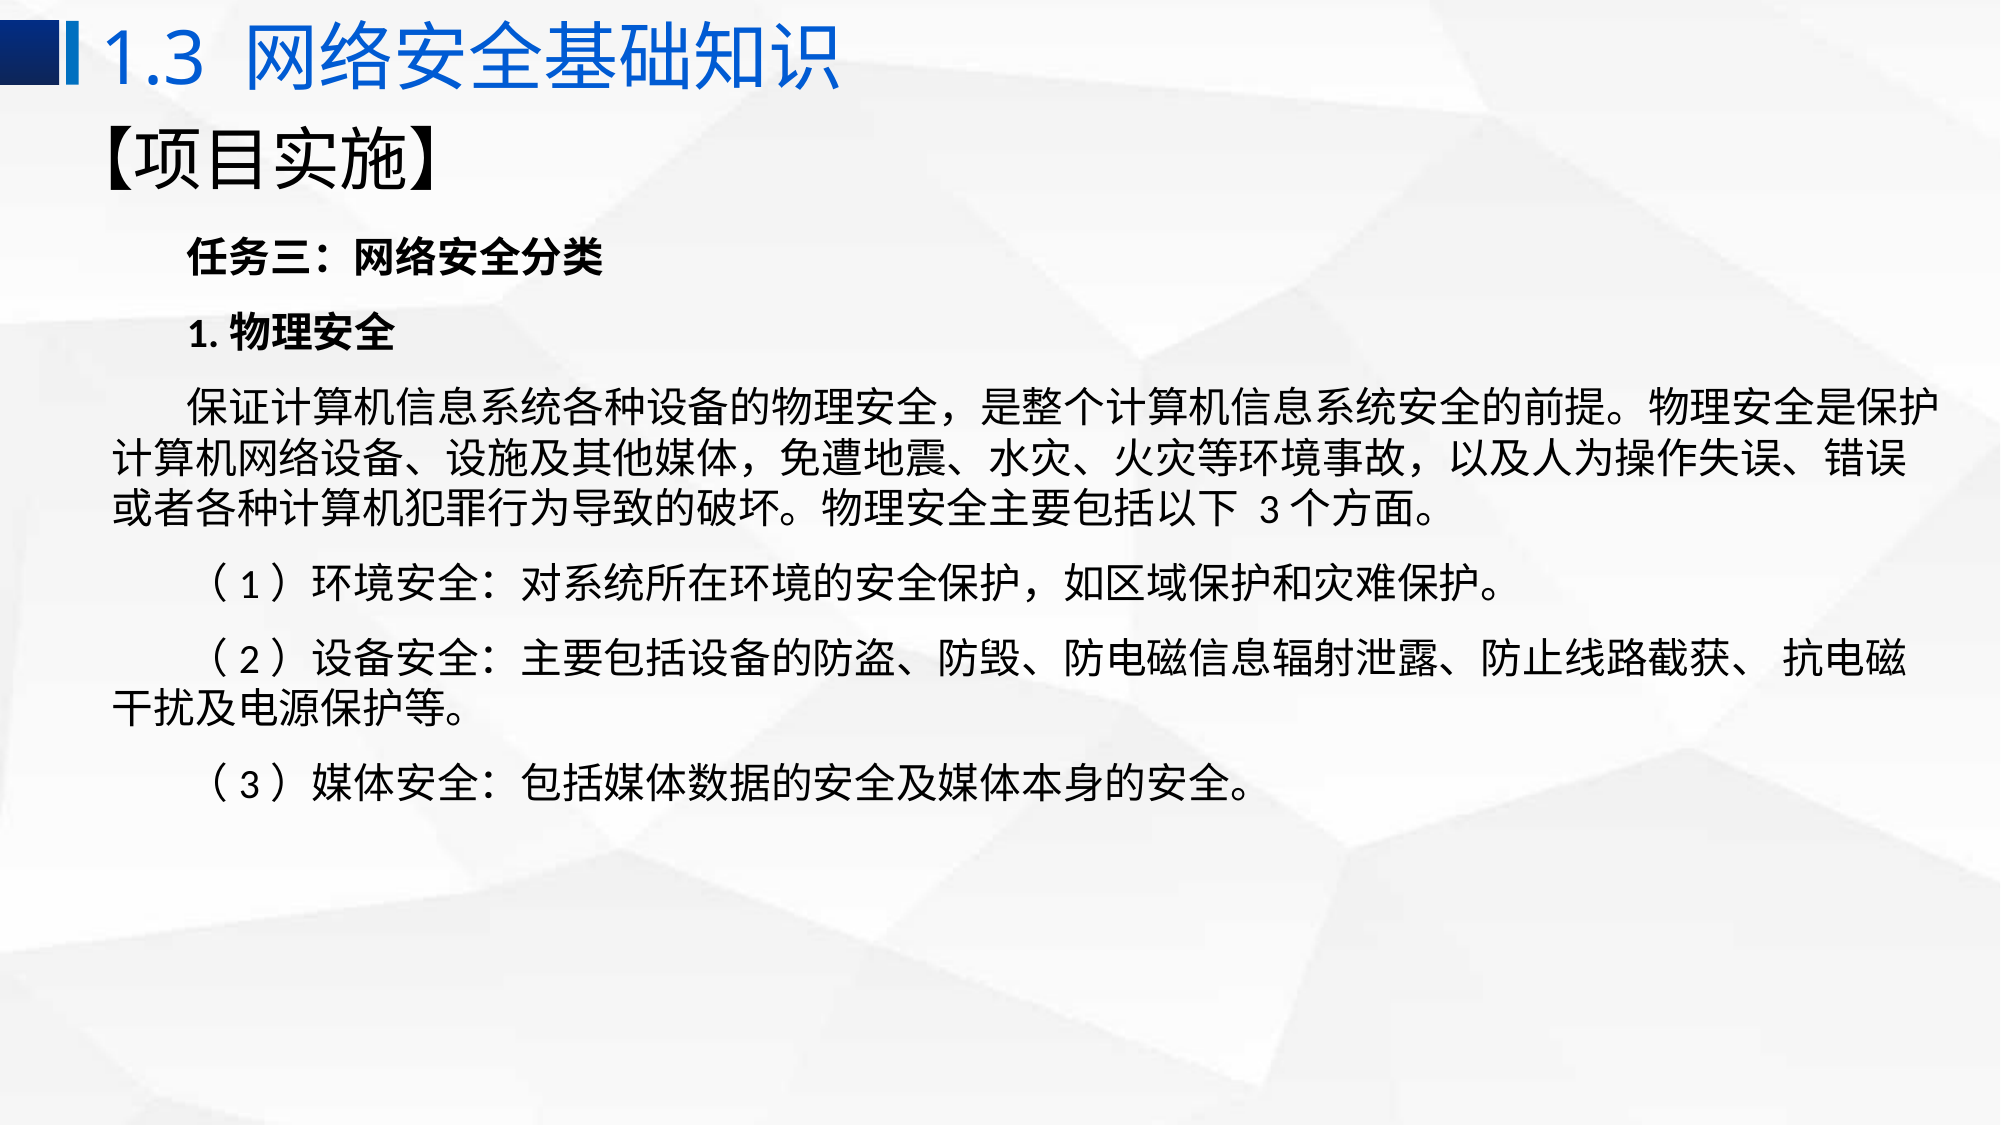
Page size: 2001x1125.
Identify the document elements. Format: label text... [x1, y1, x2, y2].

title 【项目实施】 [49, 117, 624, 208]
text_box [0, 20, 60, 85]
picture [0, 0, 2001, 1125]
text_box 任务三：网络安全分类 1.物理安全 保证计算机信息系统各种设备的物理安全，是整个计算机信息系统安全的前提。物理安全是保护计算机网络设备、设施及其他媒体，免遭地震、水灾、火灾等环境事故，以及人为操作失误、错误或者各种计算机犯罪行为导致的破坏。物理安全主要包括以下 3个方面。 （1）环境安全：对系统所在环境的安全保护，如区域保护和灾难保护。 （2）设备安全：主要包括设备的防盗、防毁、防电磁信息辐射泄露、防止线路截获、 抗电磁干扰及电源保护等。 （3）媒体安全：包括媒体数据的安全及媒体本身的安全。 [97, 223, 1960, 1100]
text_box [66, 20, 79, 85]
text_box 1.3 网络安全基础知识 [85, 9, 1441, 101]
